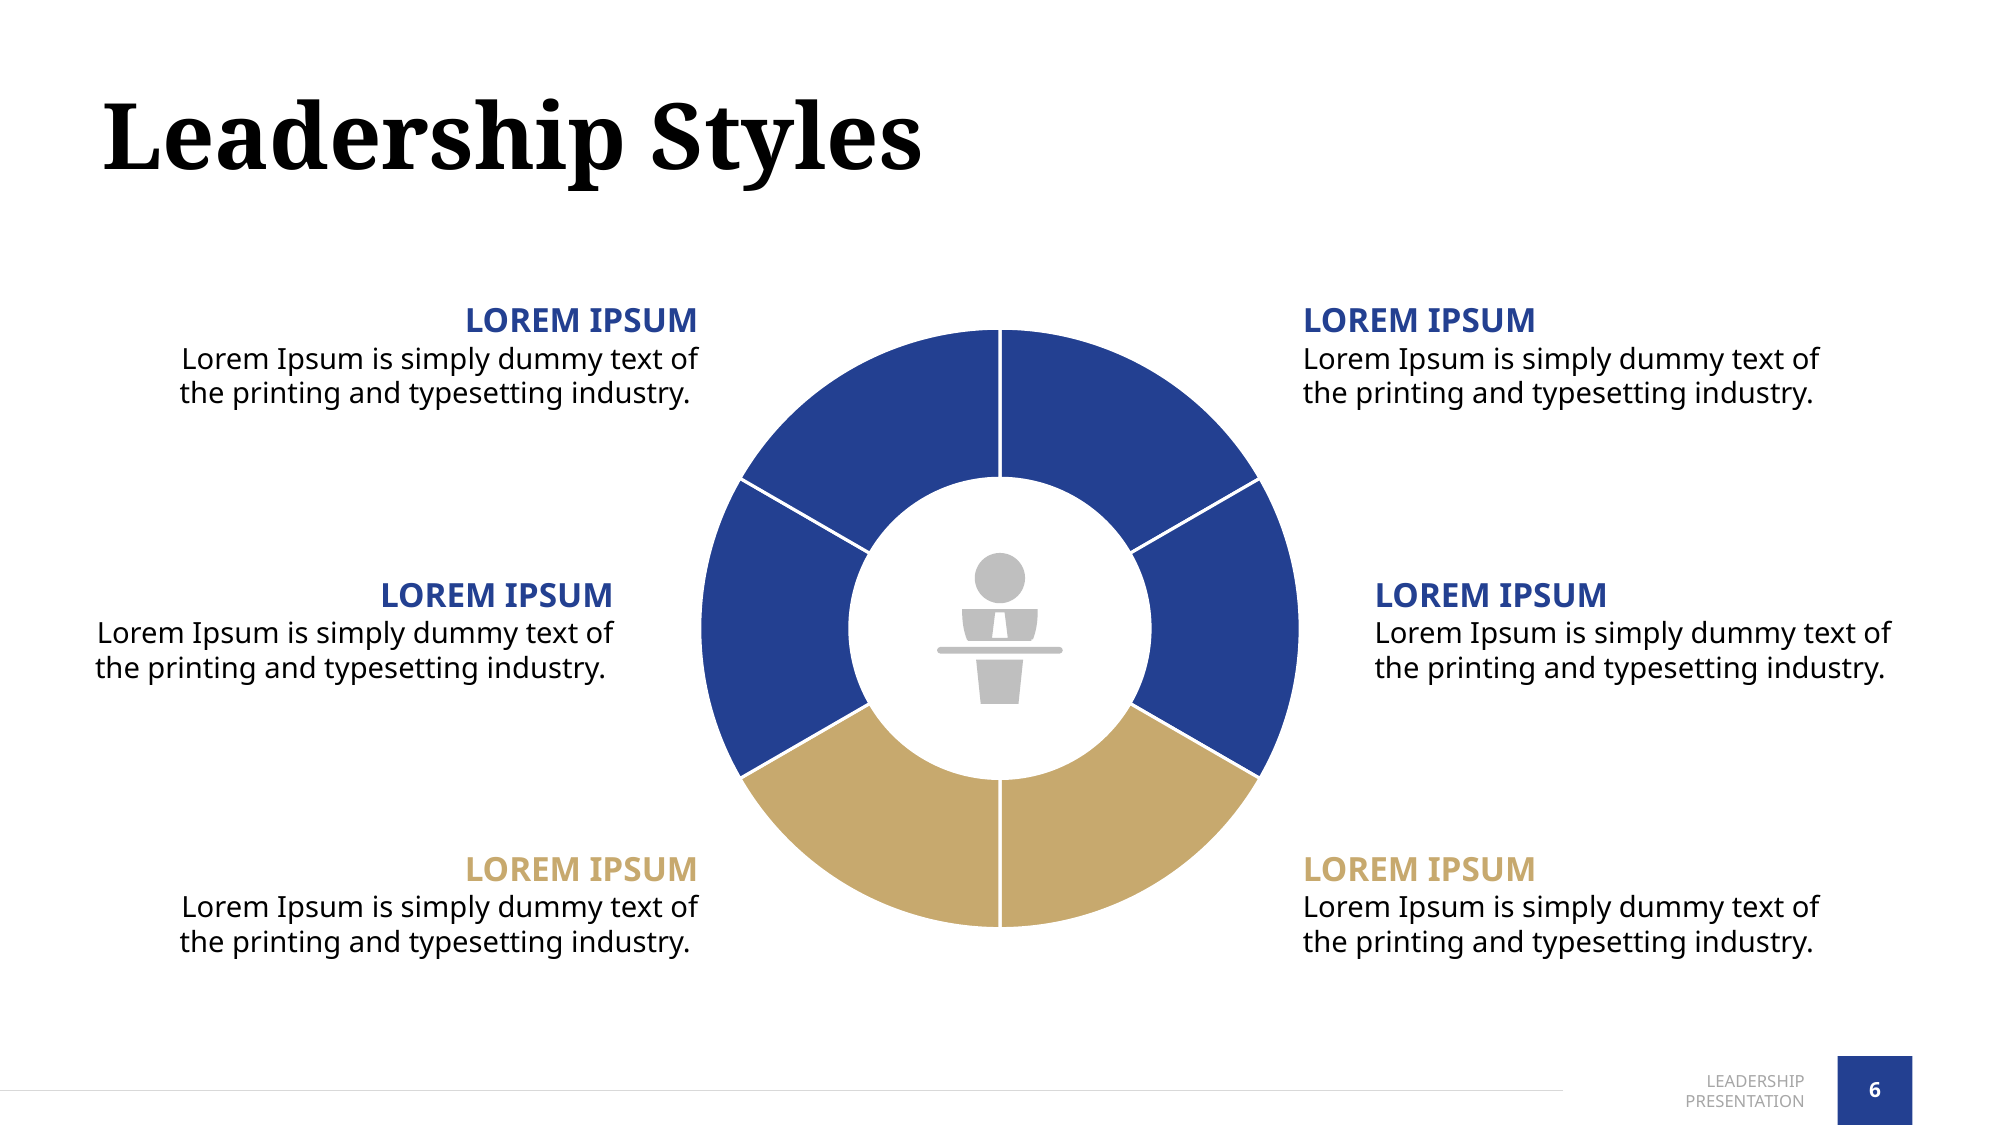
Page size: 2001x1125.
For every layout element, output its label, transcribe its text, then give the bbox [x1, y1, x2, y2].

text_box LOREM IPSUM [158, 848, 530, 888]
text_box Lorem Ipsum is simply dummy text of the printing and typesetting industry. [158, 888, 699, 959]
text_box LOREM IPSUM [158, 299, 699, 339]
text_box Lorem Ipsum is simply dummy text of the printing and typesetting industry. [1302, 888, 1843, 959]
text_box Lorem Ipsum is simply dummy text of the printing and typesetting industry. [1470, 339, 1843, 410]
text_box Lorem Ipsum is simply dummy text of the printing and typesetting industry. [73, 614, 530, 685]
title Leadership Styles [87, 66, 1913, 213]
text_box LOREM IPSUM [1302, 299, 1843, 339]
text_box LOREM IPSUM [73, 574, 530, 614]
text_box LOREM IPSUM [1470, 574, 1915, 614]
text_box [936, 552, 1063, 704]
text_box Lorem Ipsum is simply dummy text of the printing and typesetting industry. [158, 339, 530, 410]
text_box Lorem Ipsum is simply dummy text of the printing and typesetting industry. [1470, 614, 1915, 685]
chart [530, 315, 1470, 942]
text_box LOREM IPSUM [1470, 848, 1843, 888]
